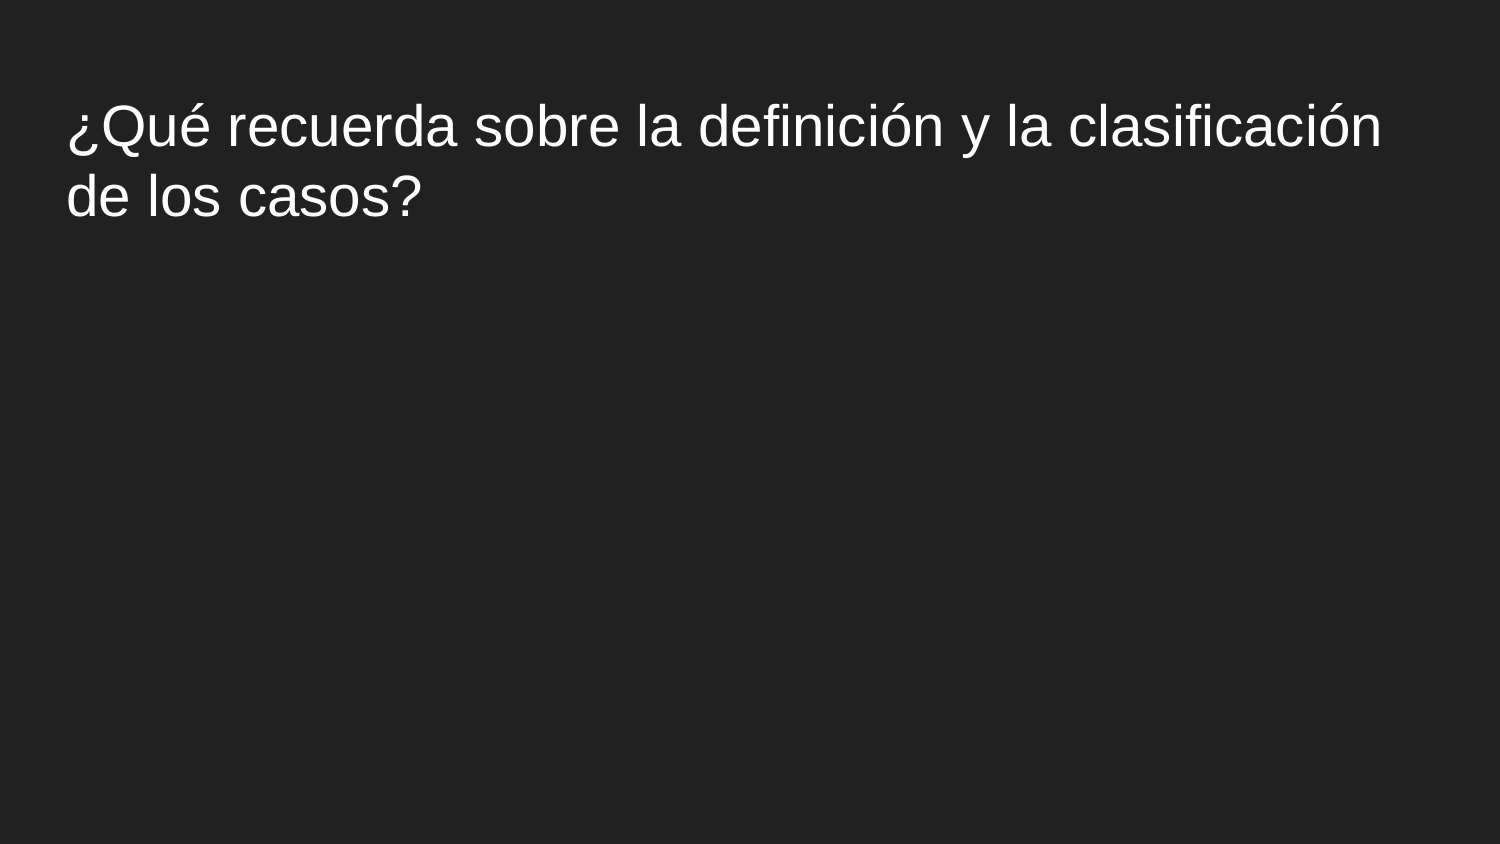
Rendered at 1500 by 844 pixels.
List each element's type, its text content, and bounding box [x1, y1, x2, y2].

title ¿Qué recuerda sobre la definición y la clasificación de los casos? [51, 72, 1449, 167]
